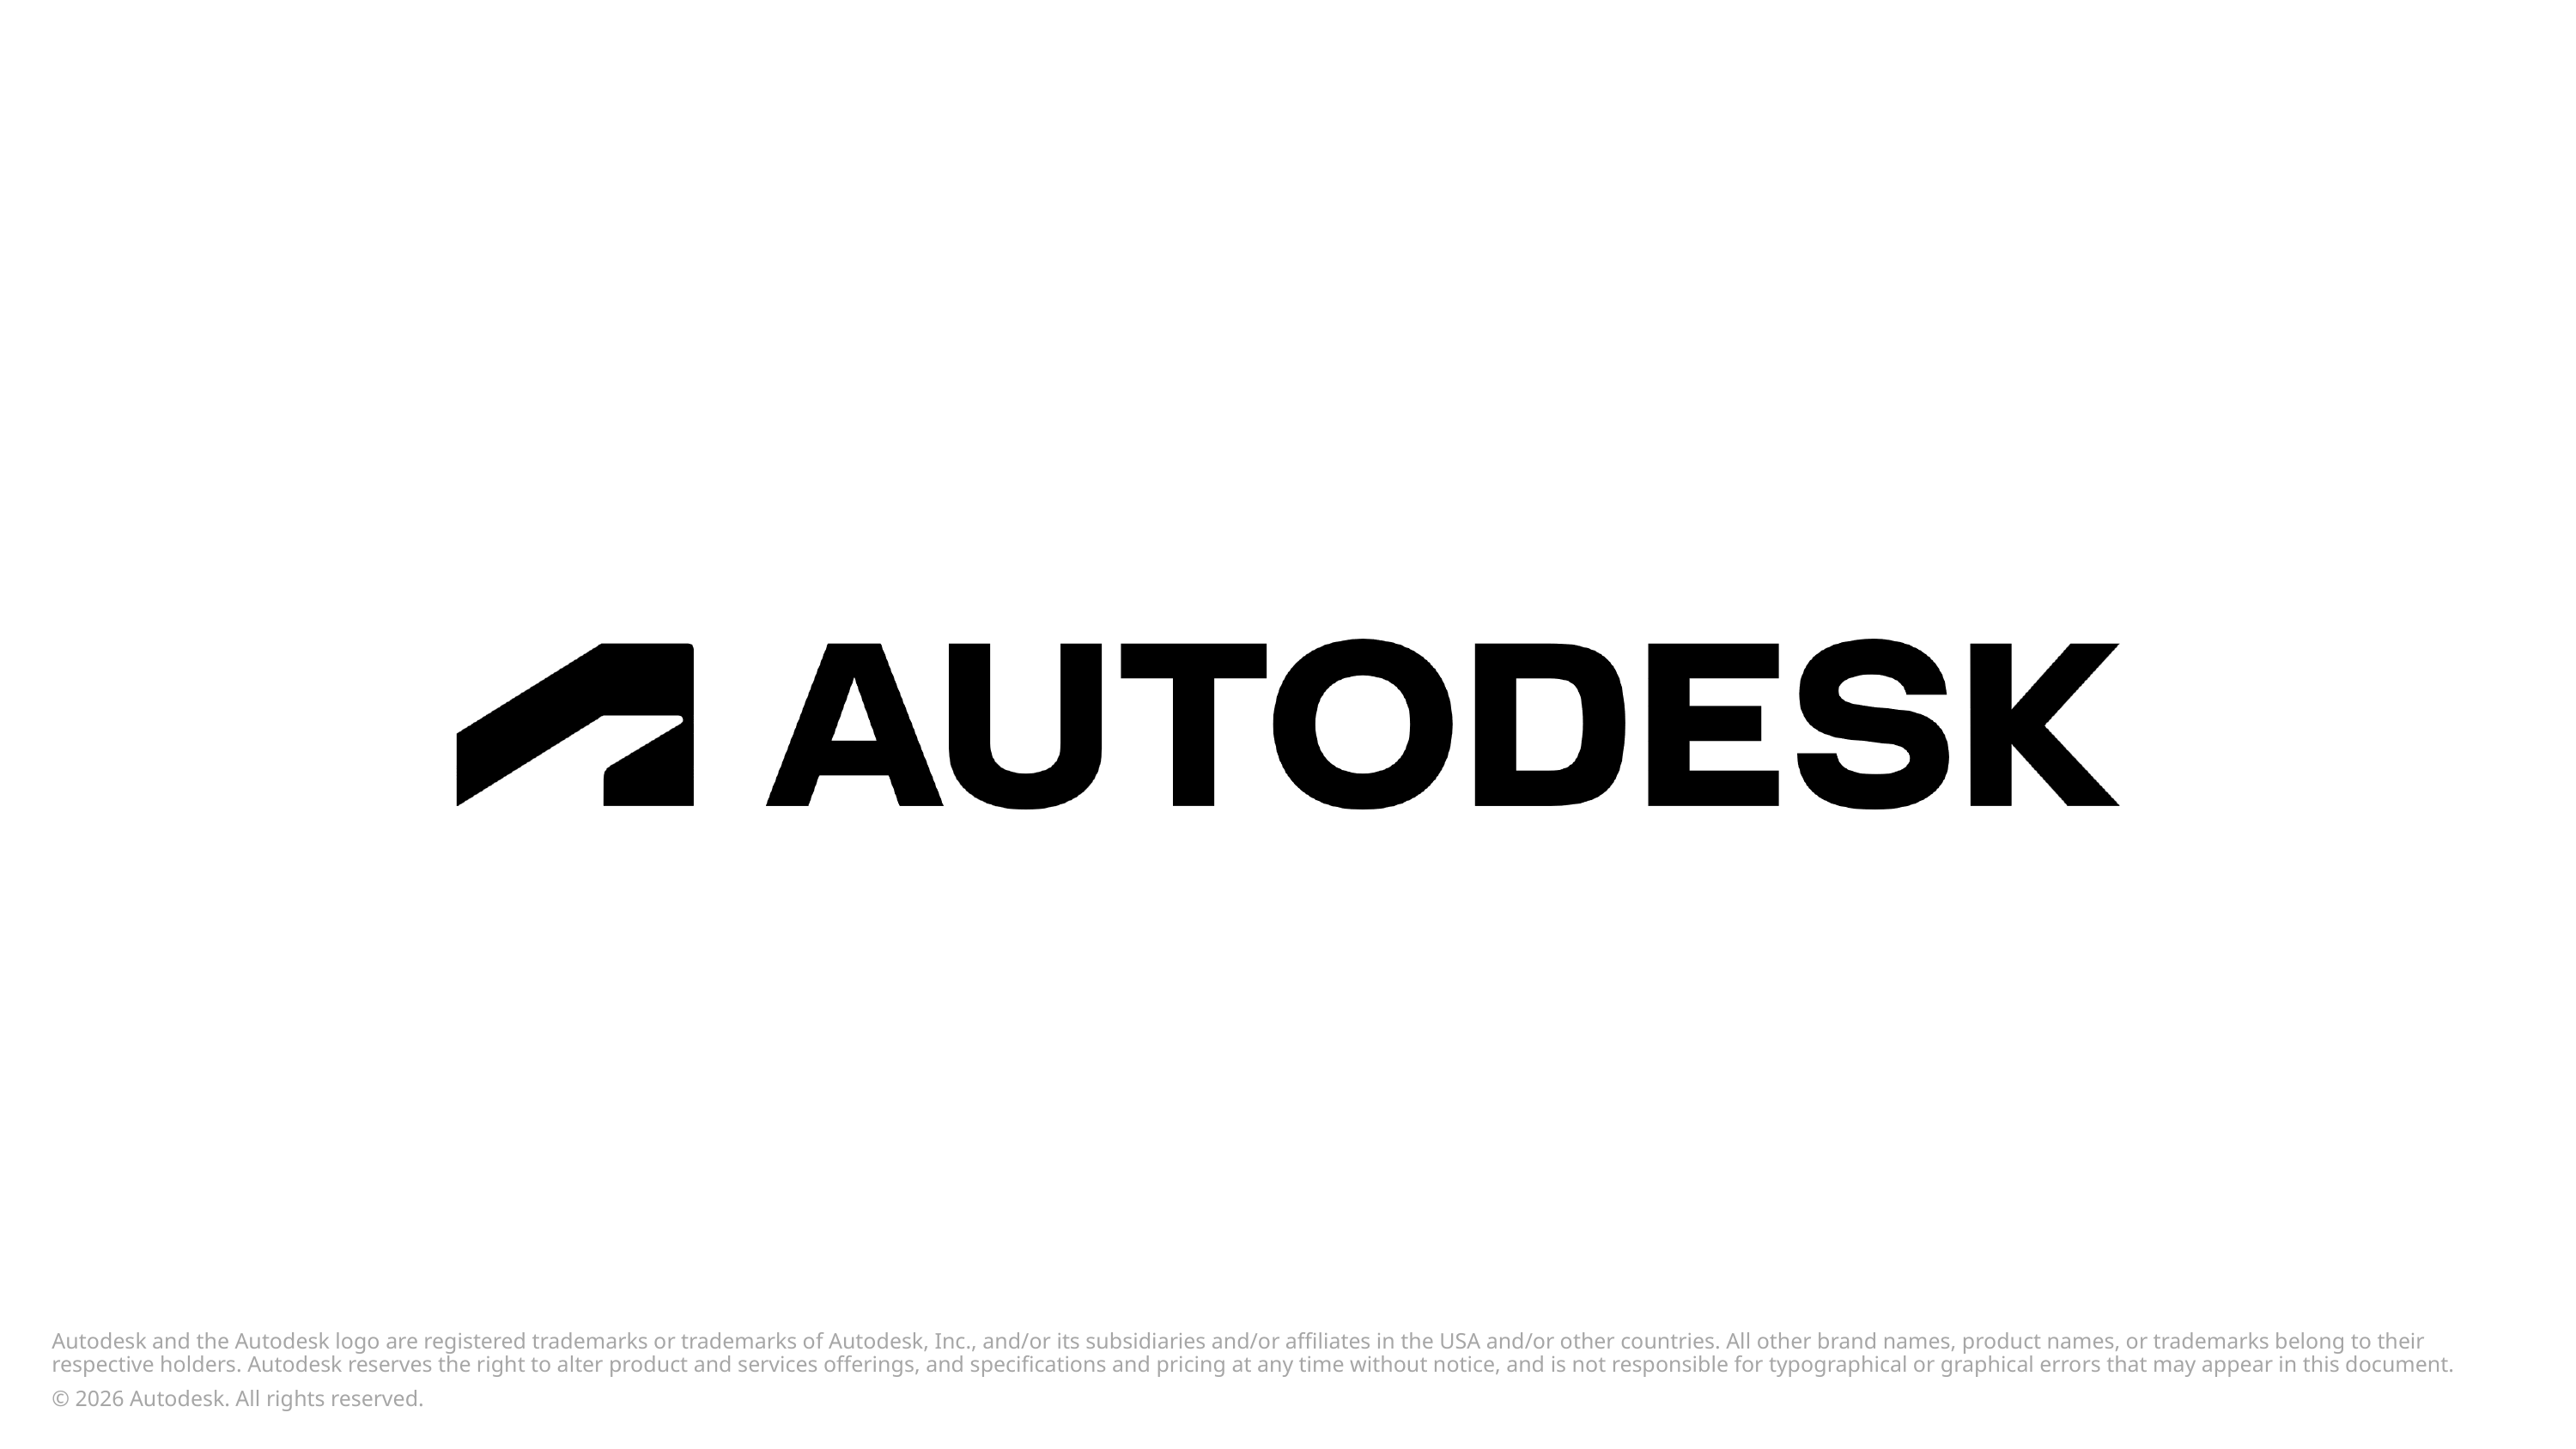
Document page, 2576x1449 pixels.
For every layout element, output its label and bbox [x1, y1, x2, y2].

picture [456, 639, 2120, 809]
